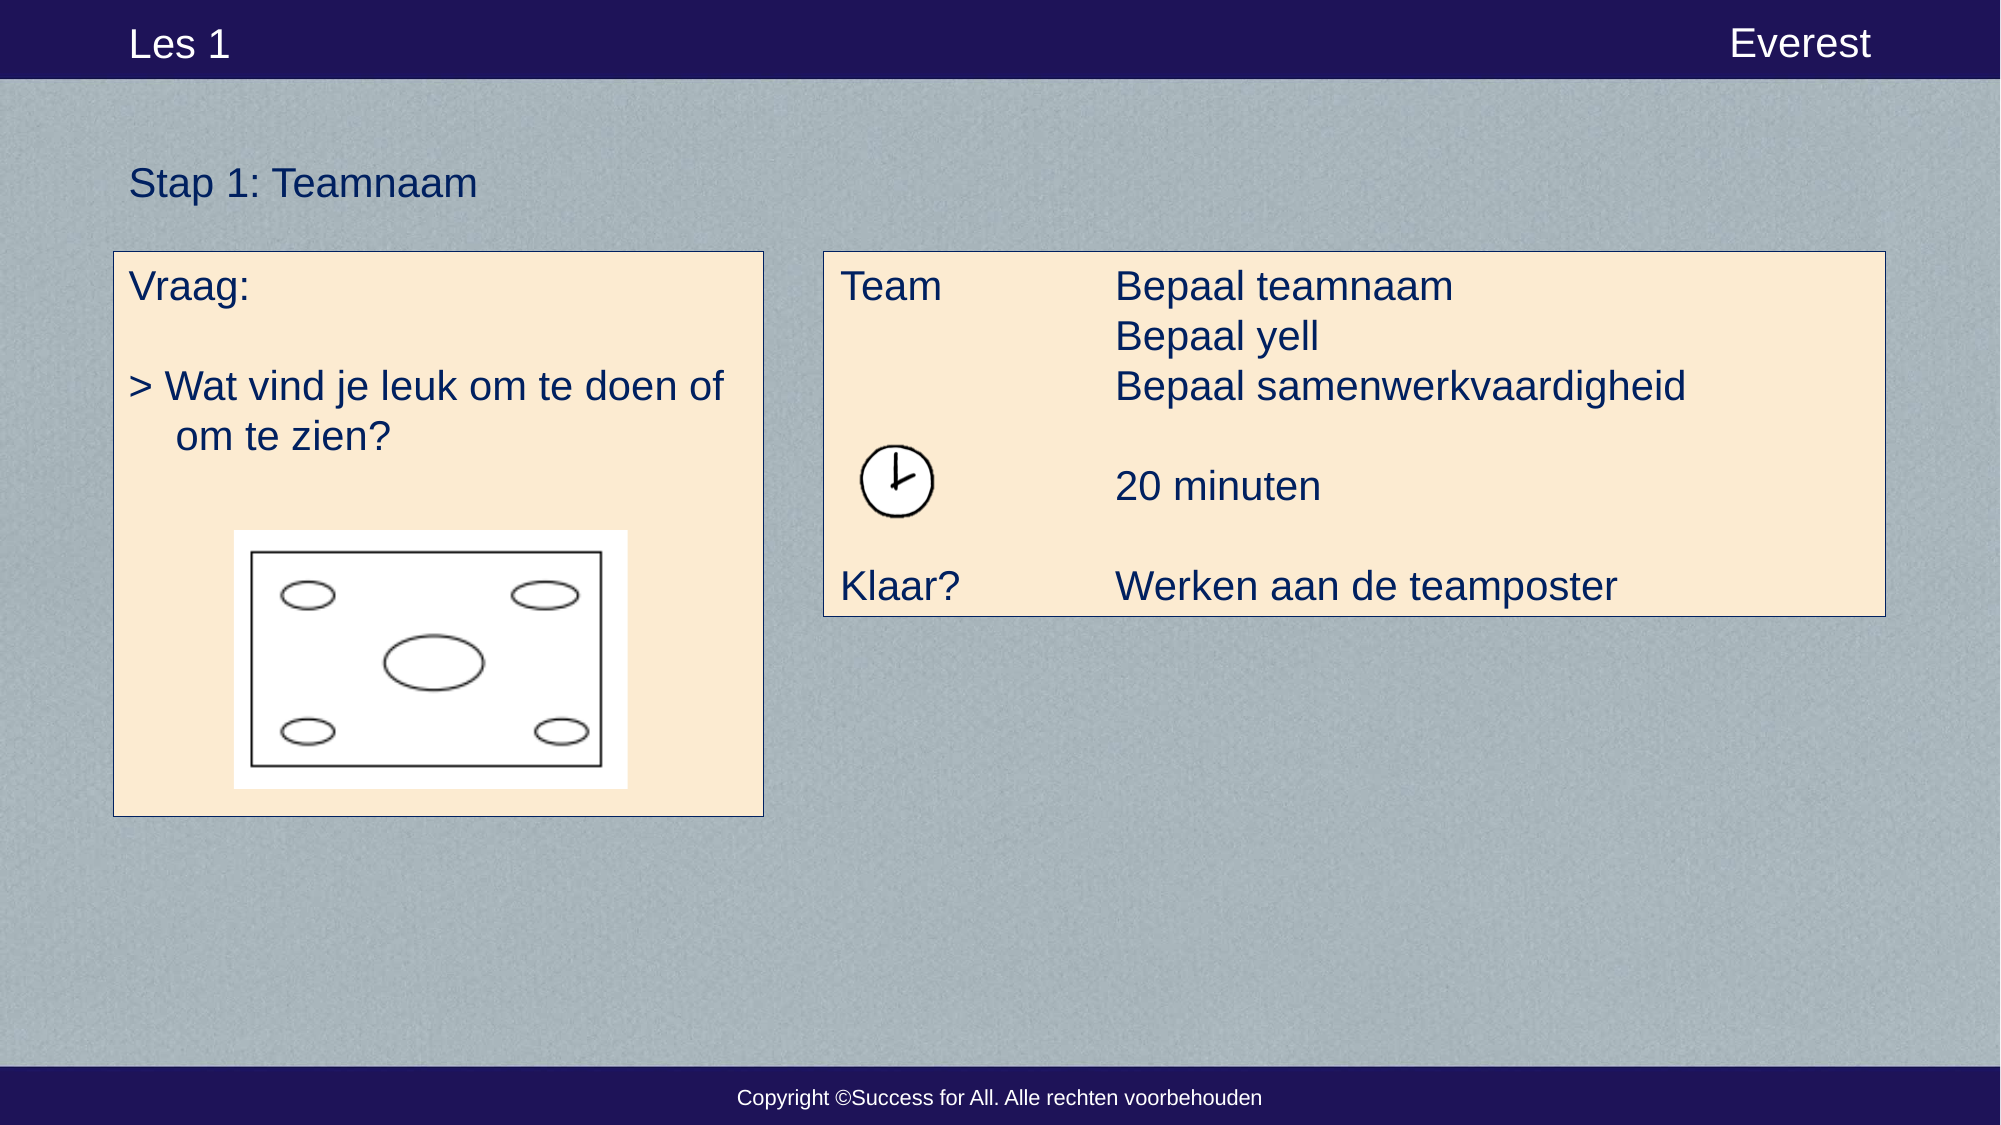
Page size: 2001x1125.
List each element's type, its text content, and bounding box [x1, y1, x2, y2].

text_box Vraag: > Wat vind je leuk om te doen of om te zien? [113, 251, 764, 817]
text_box Team Bepaal teamnaam Bepaal yell Bepaal samenwerkvaardigheid 20 minuten Klaar? Werken aan de teamposter [823, 251, 1886, 617]
text_box Stap 1: Teamnaam [113, 148, 1635, 214]
picture [0, 0, 2001, 1125]
text_box Copyright ©Success for All. Alle rechten voorbehouden [0, 1076, 2000, 1125]
text_box Les 1 [114, 9, 354, 75]
text_box Everest [999, 8, 1886, 73]
